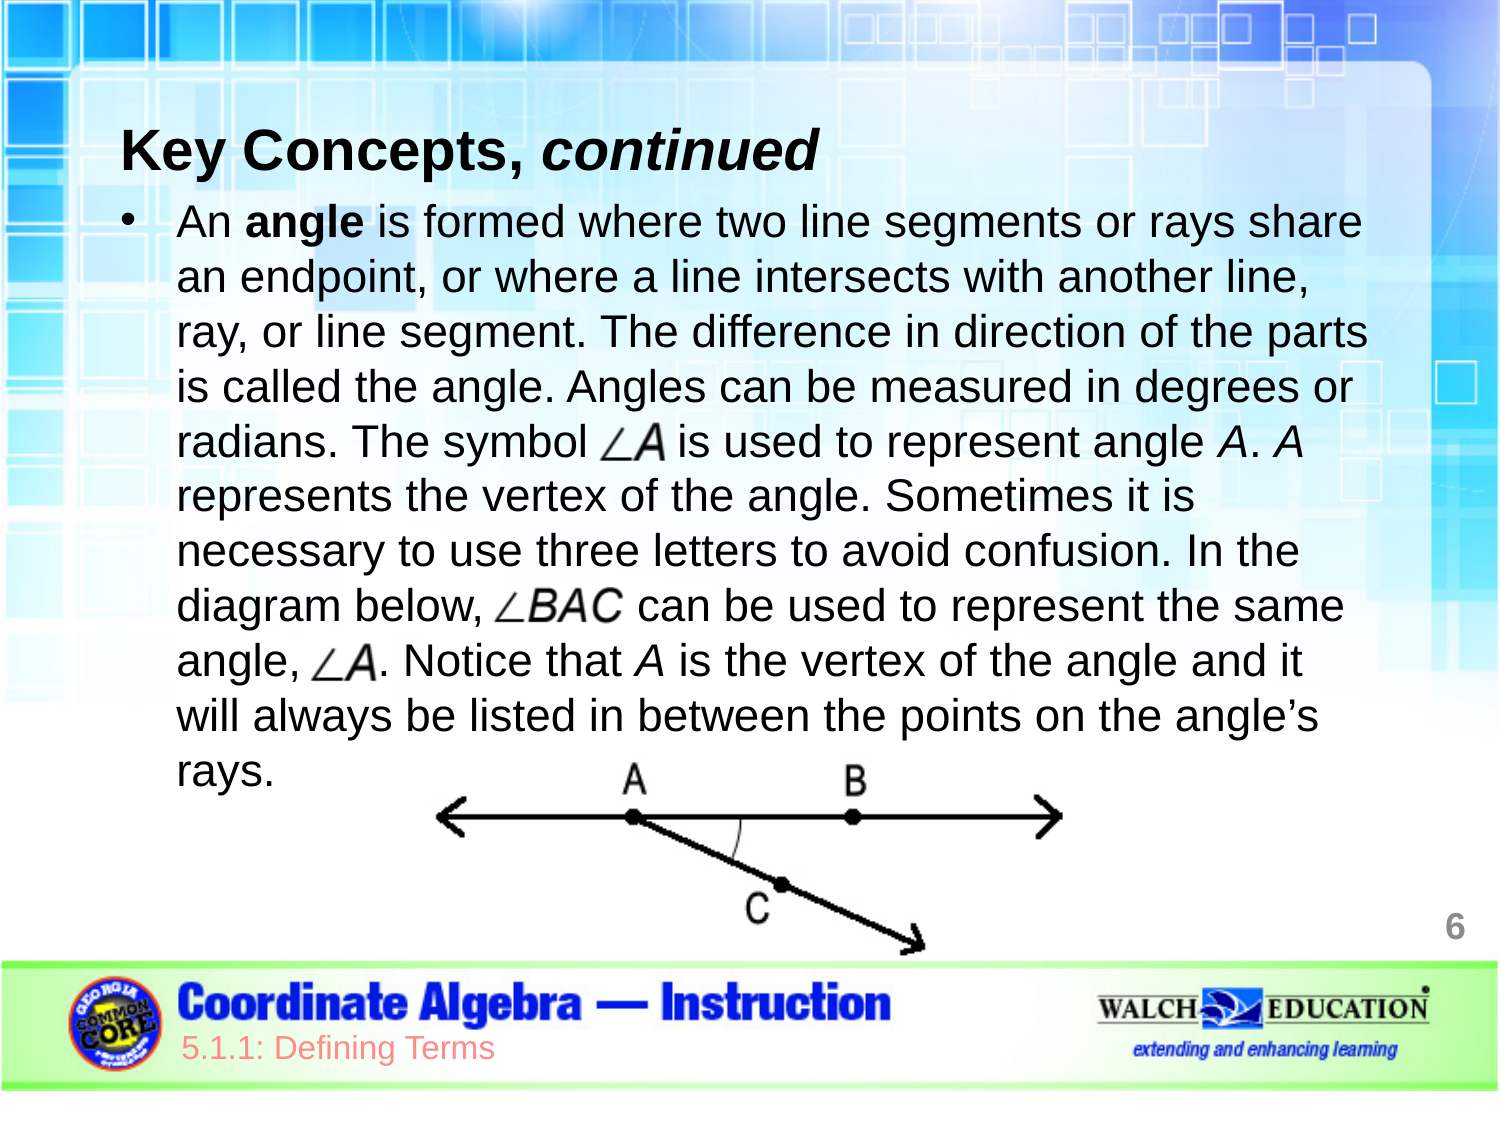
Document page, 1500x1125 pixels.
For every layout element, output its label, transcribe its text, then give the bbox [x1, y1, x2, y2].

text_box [307, 638, 377, 683]
footer 5.1.1: Defining Terms [166, 1024, 1080, 1069]
picture [1, 0, 1500, 1091]
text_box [491, 582, 624, 627]
slide_number 6 [1361, 901, 1481, 949]
subtitle Key Concepts, continued An angle is formed where two line segments or rays share an endpoint, or where a line intersects with another line, ray, or line segment. The difference in direction of the parts is called the angle. Angles can be measured in degrees or radians. The symbol is used to represent angle A. A represents the vertex of the angle. Sometimes it is necessary to use three letters to avoid confusion. In the diagram below, can be used to represent the same angle, . Notice that A is the vertex of the angle and it will always be listed in between the points on the angle’s rays. [105, 105, 1394, 925]
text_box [595, 418, 666, 463]
